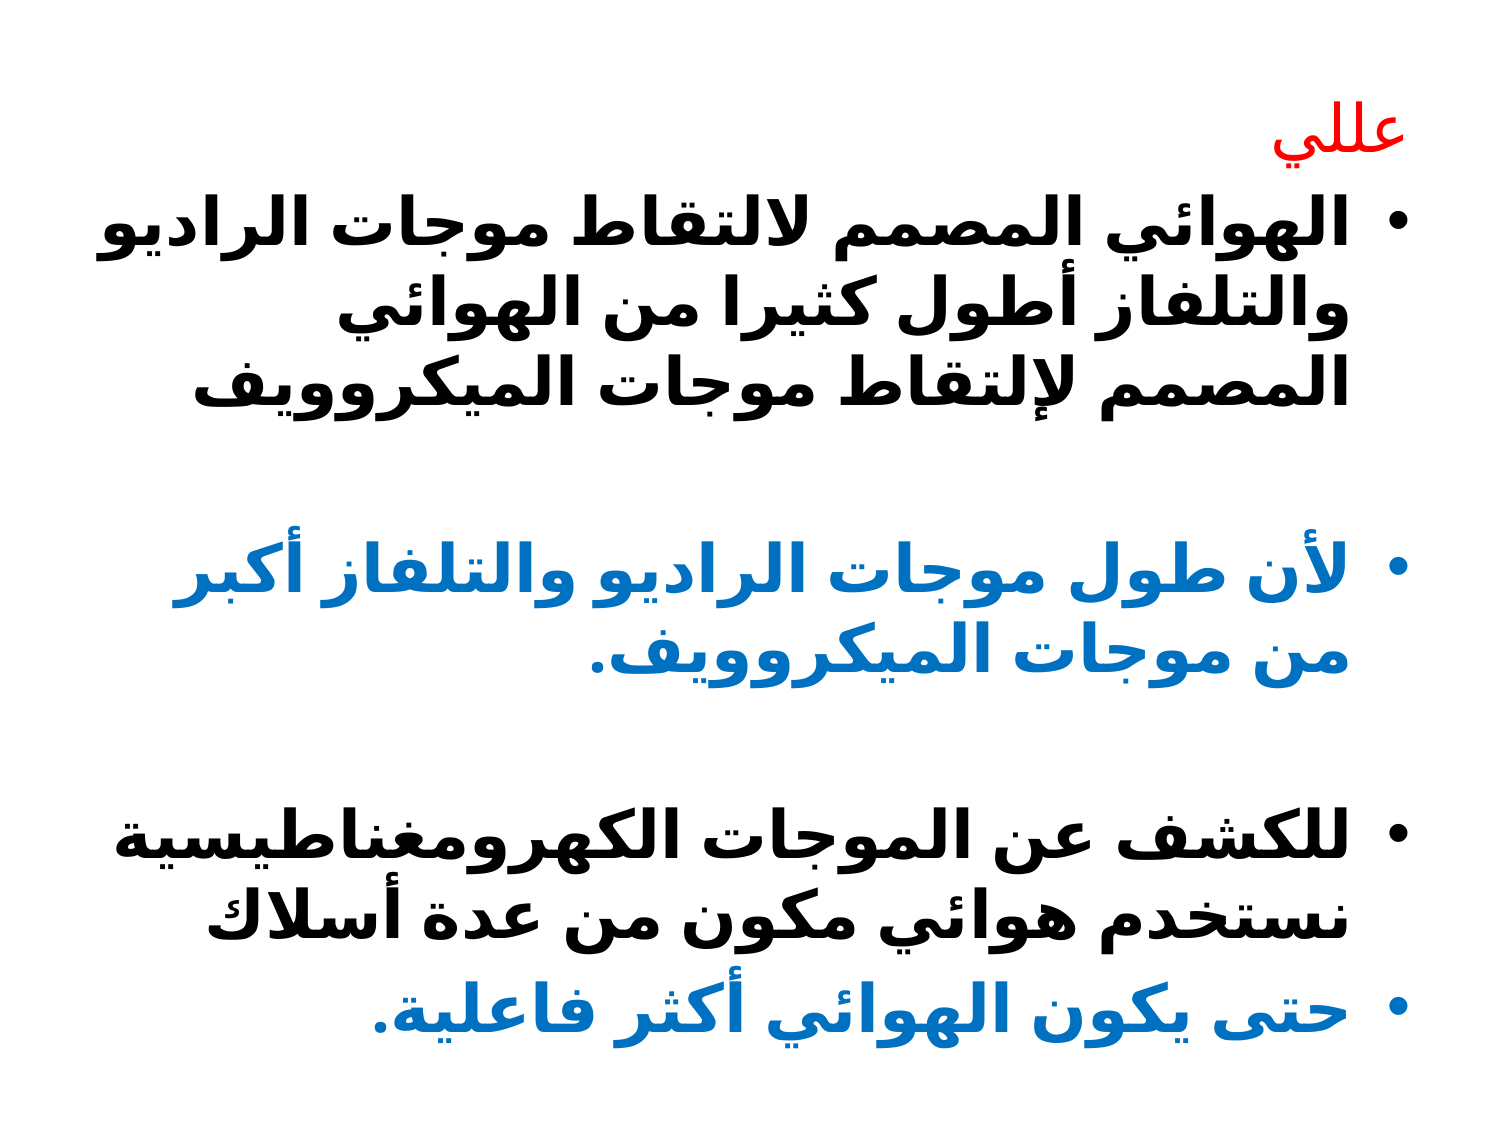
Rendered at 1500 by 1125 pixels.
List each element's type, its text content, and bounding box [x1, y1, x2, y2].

list عللي الهوائي المصمم لالتقاط موجات الراديو والتلفاز أطول كثيرا من الهوائي المصمم لإلتقاط موجات الميكروويف لأن طول موجات الراديو والتلفاز أكبر من موجات الميكروويف. للكشف عن الموجات الكهرومغناطيسية نستخدم هوائي مكون من عدة أسلاك حتى يكون الهوائي أكثر فاعلية. [75, 78, 1425, 1005]
